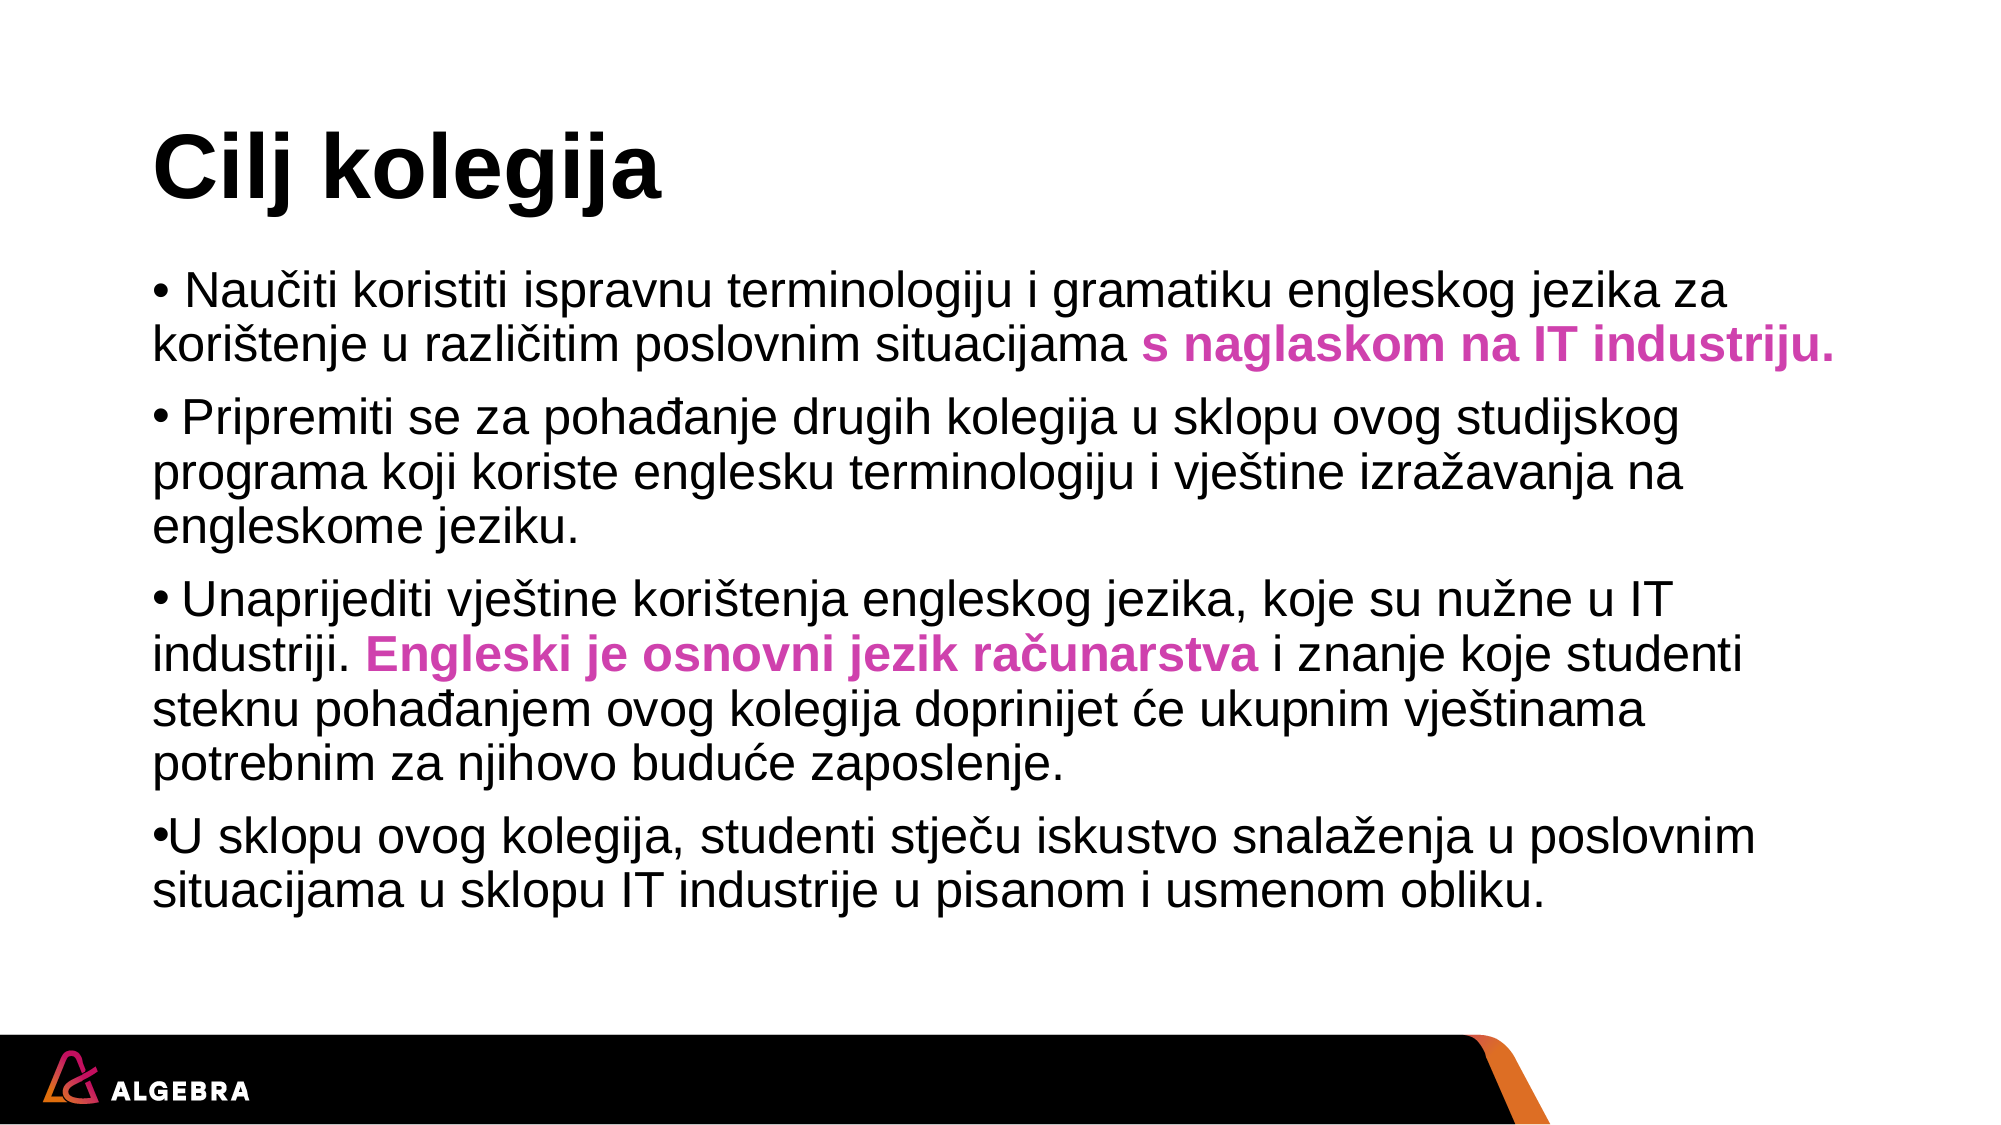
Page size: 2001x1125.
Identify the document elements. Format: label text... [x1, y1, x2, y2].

list • Naučiti koristiti ispravnu terminologiju i gramatiku engleskog jezika za korištenje u različitim poslovnim situacijama s naglaskom na IT industriju. Pripremiti se za pohađanje drugih kolegija u sklopu ovog studijskog programa koji koriste englesku terminologiju i vještine izražavanja na engleskome jeziku. Unaprijediti vještine korištenja engleskog jezika, koje su nužne u IT industriji. Engleski je osnovni jezik računarstva i znanje koje studenti steknu pohađanjem ovog kolegija doprinijet će ukupnim vještinama potrebnim za njihovo buduće zaposlenje. U sklopu ovog kolegija, studenti stječu iskustvo snalaženja u poslovnim situacijama u sklopu IT industrije u pisanom i usmenom obliku. [137, 231, 1863, 951]
picture [0, 1034, 1733, 1125]
title Cilj kolegija [137, 59, 1863, 231]
